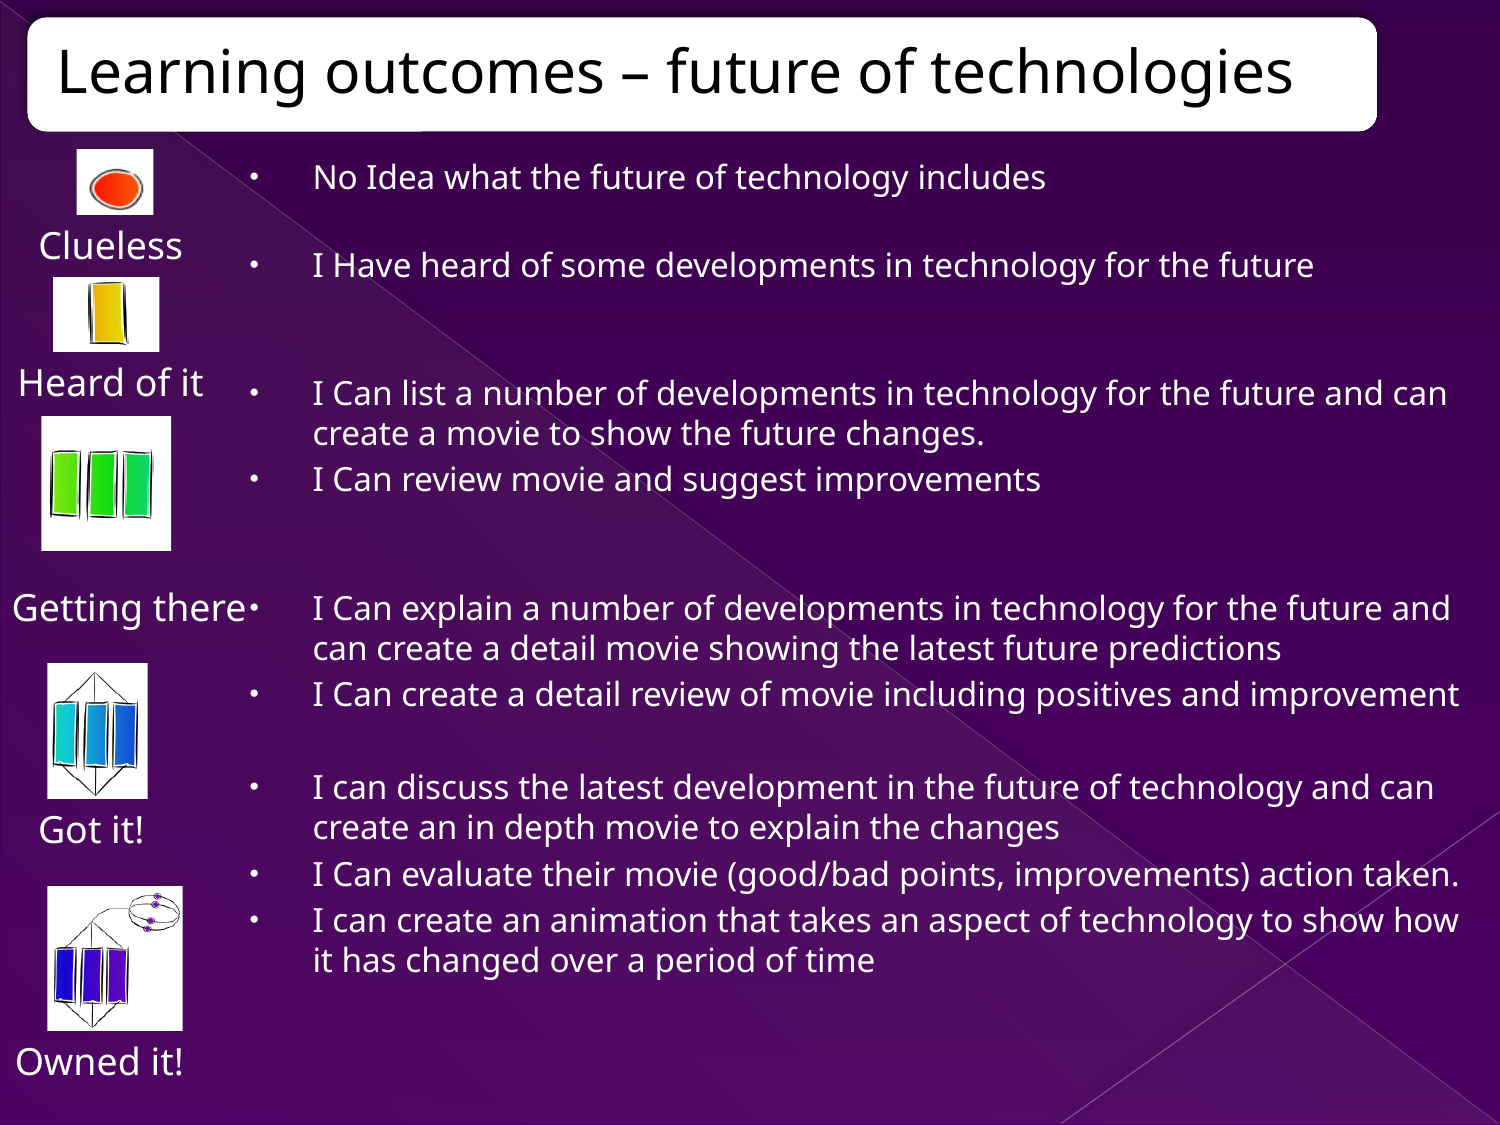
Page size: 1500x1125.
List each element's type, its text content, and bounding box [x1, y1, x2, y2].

list No Idea what the future of technology includes I Have heard of some developments in technology for the future I Can list a number of developments in technology for the future and can create a movie to show the future changes. I Can review movie and suggest improvements I Can explain a number of developments in technology for the future and can create a detail movie showing the latest future predictions I Can create a detail review of movie including positives and improvement I can discuss the latest development in the future of technology and can create an in depth movie to explain the changes I Can evaluate their movie (good/bad points, improvements) action taken. I can create an animation that takes an aspect of technology to show how it has changed over a period of time [224, 149, 1500, 1125]
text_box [27, 11, 1378, 138]
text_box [0, 148, 311, 1096]
